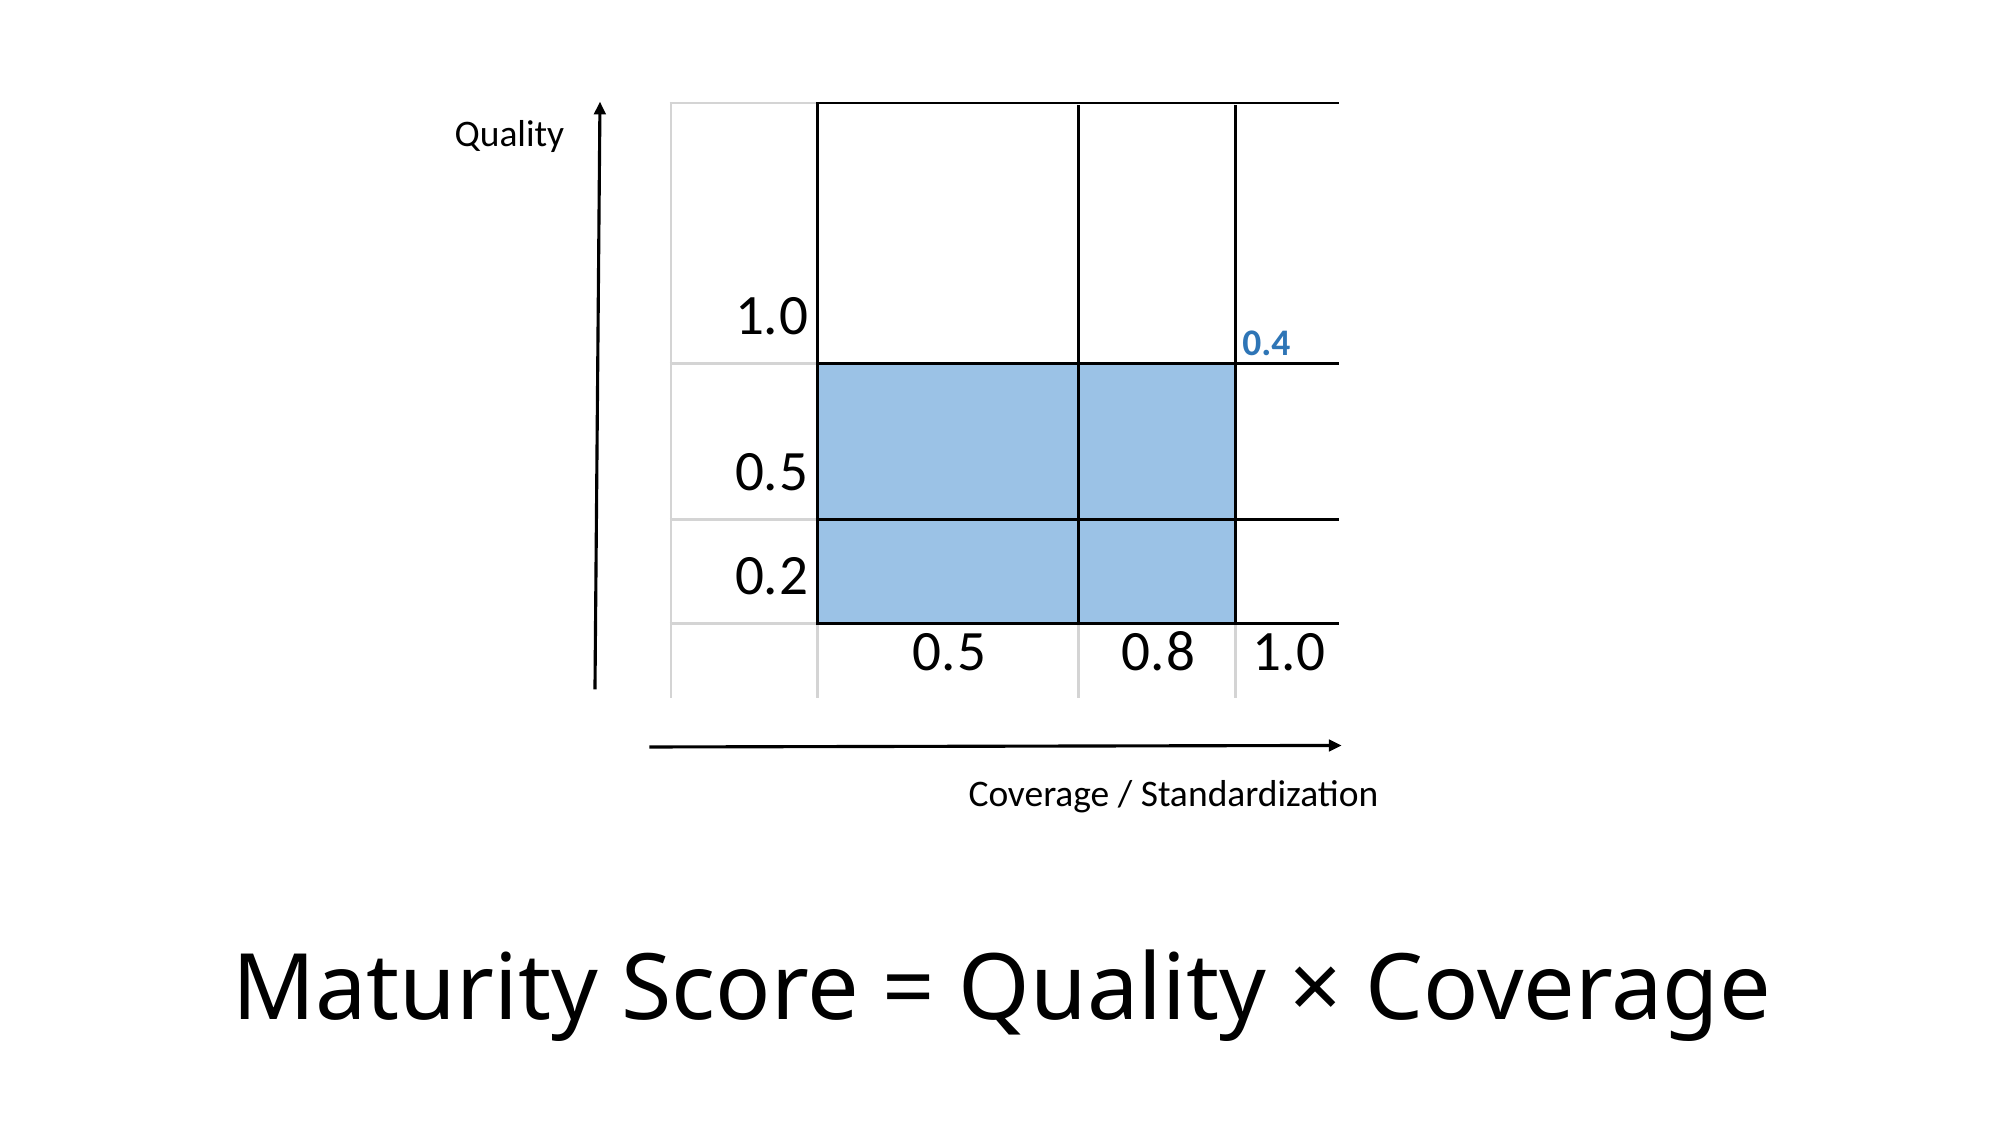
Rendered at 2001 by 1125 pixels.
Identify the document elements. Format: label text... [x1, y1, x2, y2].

text_box Coverage / Standardization [953, 761, 1394, 822]
text_box Quality [439, 101, 580, 162]
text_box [594, 101, 600, 690]
title Maturity Score = Quality × Coverage [140, 883, 1865, 1047]
picture [669, 101, 1342, 701]
